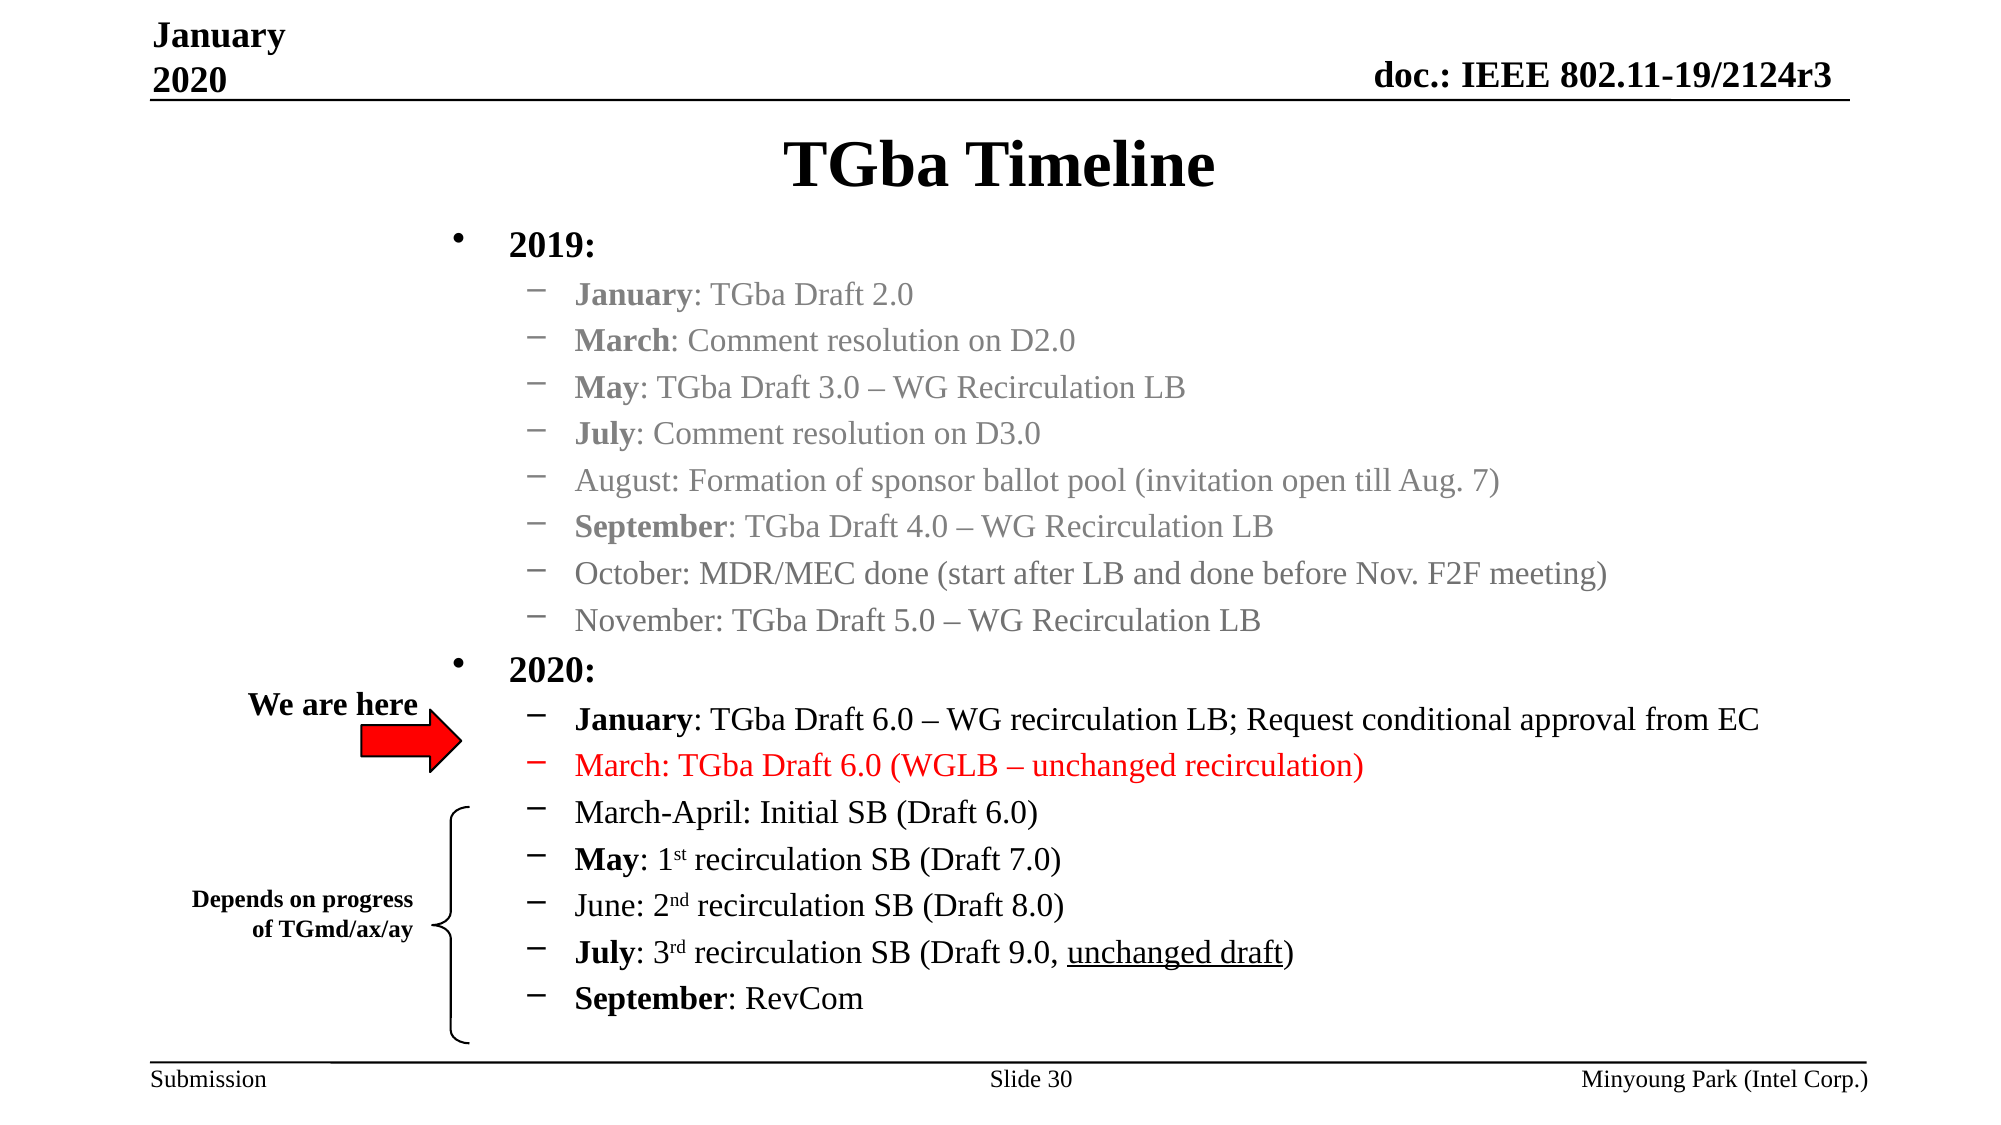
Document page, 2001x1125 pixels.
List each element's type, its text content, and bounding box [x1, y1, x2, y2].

text_box [432, 806, 470, 1044]
text_box Depends on progress of TGmd/ax/ay [176, 874, 429, 950]
title TGba Timeline [150, 112, 1850, 288]
footer Minyoung Park (Intel Corp.) [1266, 1061, 1869, 1093]
slide_number Slide 30 [989, 1061, 1074, 1093]
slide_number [152, 54, 347, 101]
list 2019: January: TGba Draft 2.0 March: Comment resolution on D2.0 May: TGba Draft 3.0 – WG Recirculation LB July: Comment resolution on D3.0 August: Formation of sponsor ballot pool (invitation open till Aug. 7) September: TGba Draft 4.0 – WG Recirculation LB October: MDR/MEC done (start after LB and done before Nov. F2F meeting) November: TGba Draft 5.0 – WG Recirculation LB 2020: January: TGba Draft 6.0 – WG recirculation LB; Request conditional approval from EC March: TGba Draft 6.0 (WGLB – unchanged recirculation) March-April: Initial SB (Draft 6.0) May: 1st recirculation SB (Draft 7.0) June: 2nd recirculation SB (Draft 8.0) July: 3rd recirculation SB (Draft 9.0, unchanged draft) September: RevCom [437, 212, 1900, 1063]
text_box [231, 674, 462, 773]
